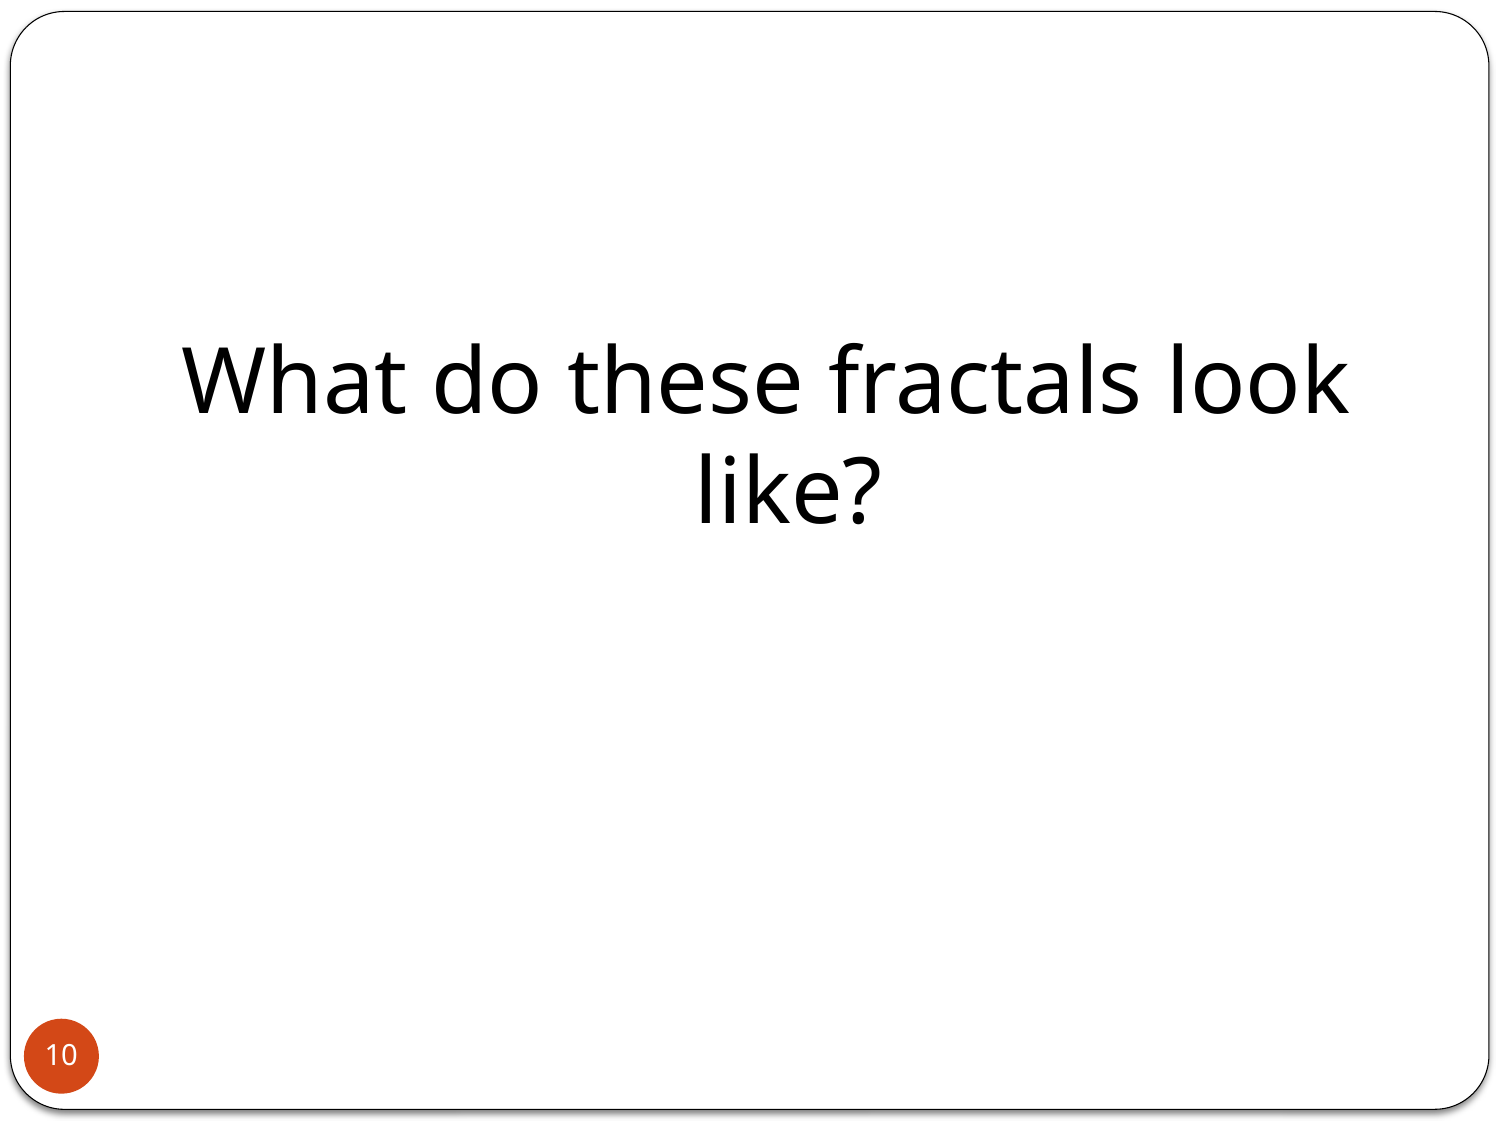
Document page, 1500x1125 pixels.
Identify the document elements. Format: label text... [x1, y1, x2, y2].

list What do these fractals look like? [128, 237, 1404, 988]
slide_number 10 [23, 1018, 99, 1094]
